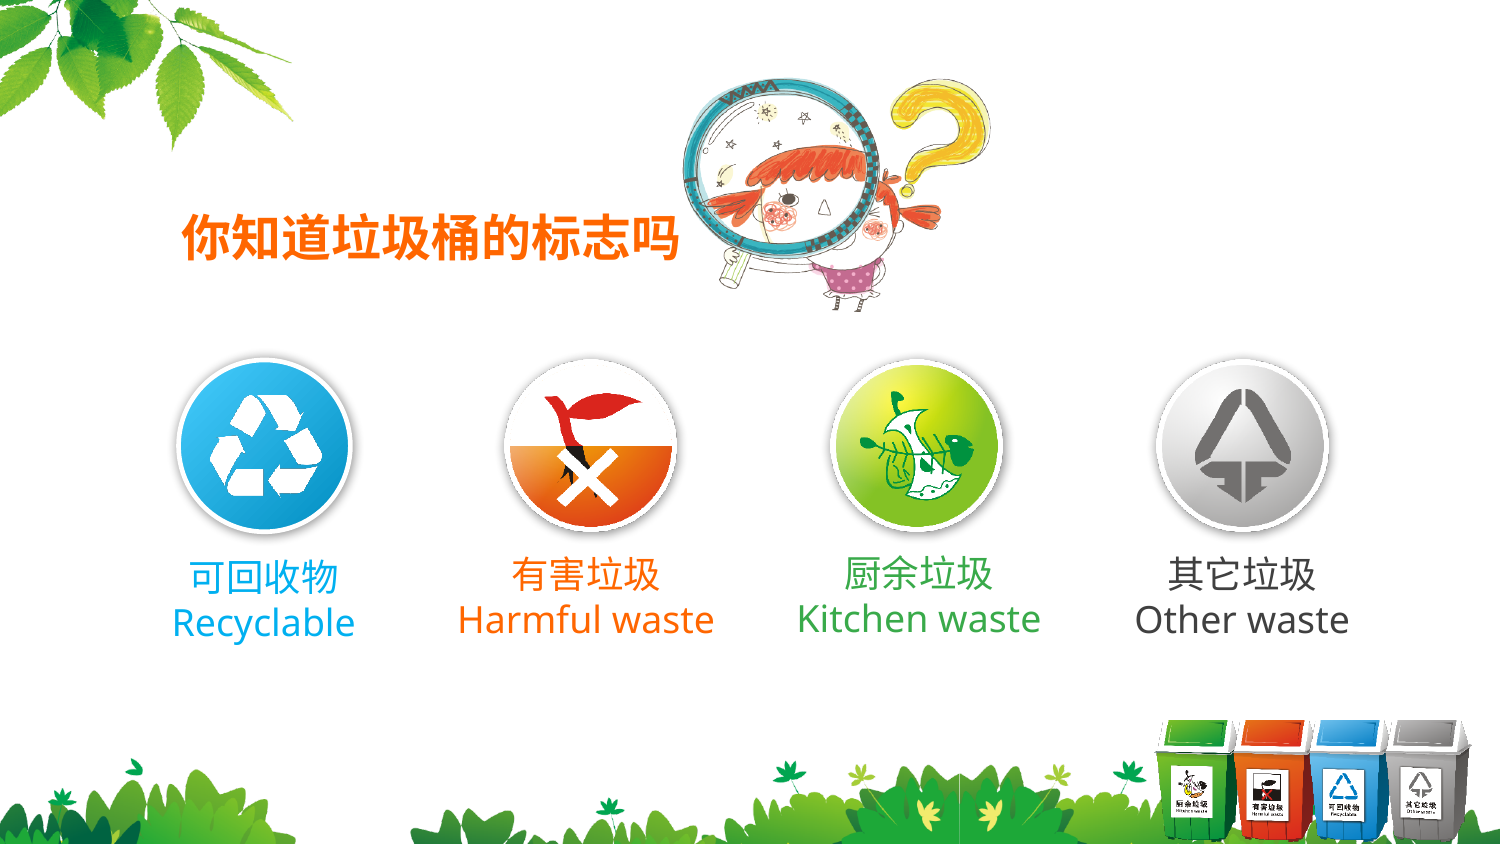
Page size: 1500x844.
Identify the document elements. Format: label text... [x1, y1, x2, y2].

text_box 其它垃圾 Other waste [1119, 543, 1365, 648]
picture [830, 359, 1003, 532]
text_box 你知道垃圾桶的标志吗 [166, 199, 682, 275]
picture [504, 359, 677, 532]
picture [0, 0, 331, 191]
text_box 可回收物 Recyclable [156, 547, 372, 652]
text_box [178, 359, 351, 532]
text_box 厨余垃圾 Kitchen waste [781, 542, 1057, 648]
picture [682, 77, 991, 312]
text_box 有害垃圾 Harmful waste [442, 543, 731, 648]
picture [1156, 359, 1329, 532]
picture [0, 720, 1500, 844]
